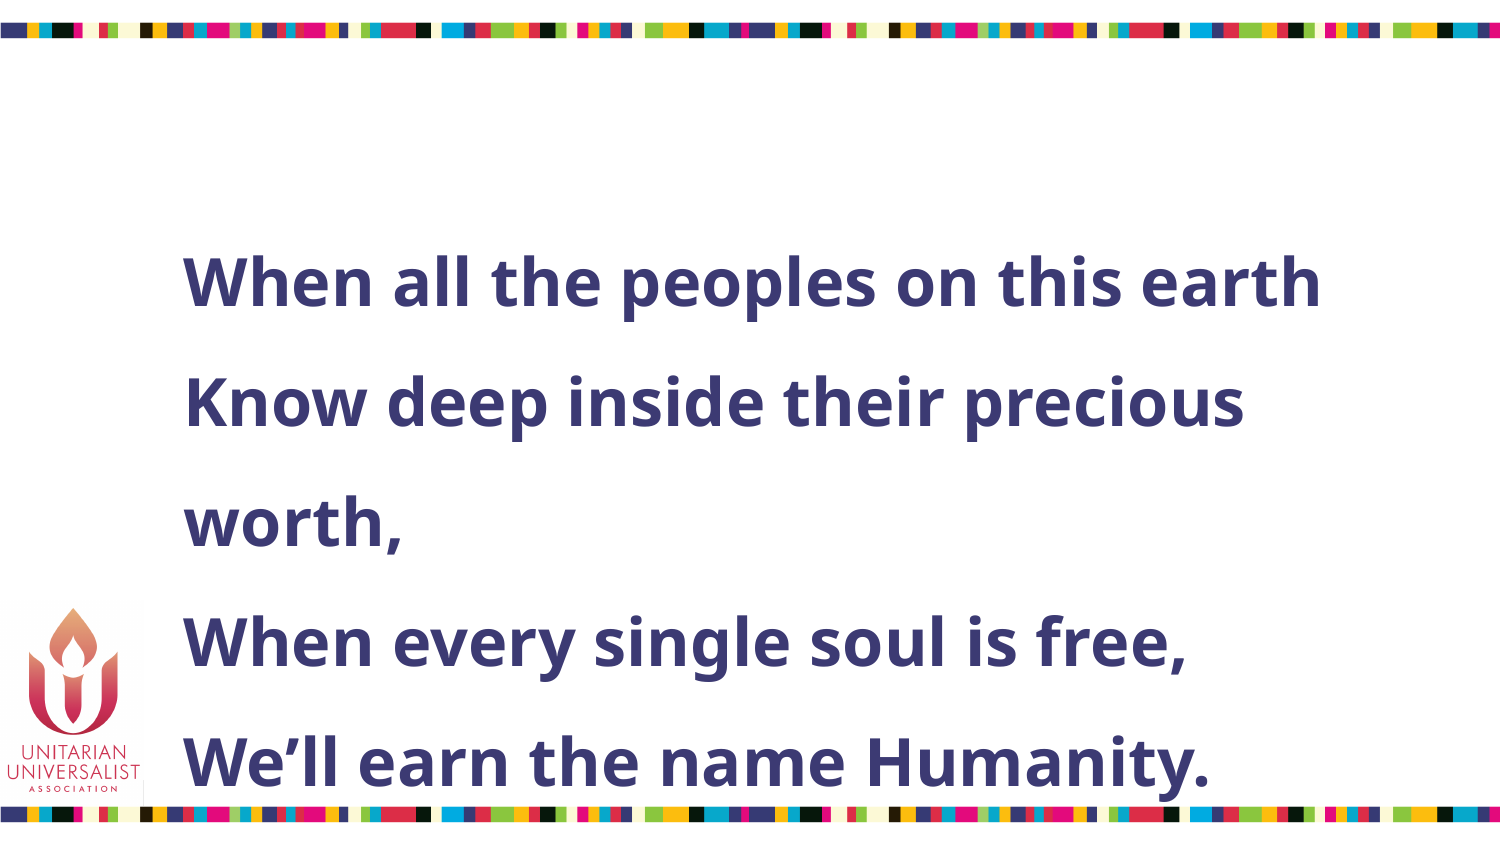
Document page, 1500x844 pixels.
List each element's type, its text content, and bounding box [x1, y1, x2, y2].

picture [0, 600, 1500, 824]
text_box When all the peoples on this earth Know deep inside their precious worth, When every single soul is free, We’ll earn the name Humanity. [168, 184, 1494, 805]
picture [0, 22, 1500, 40]
